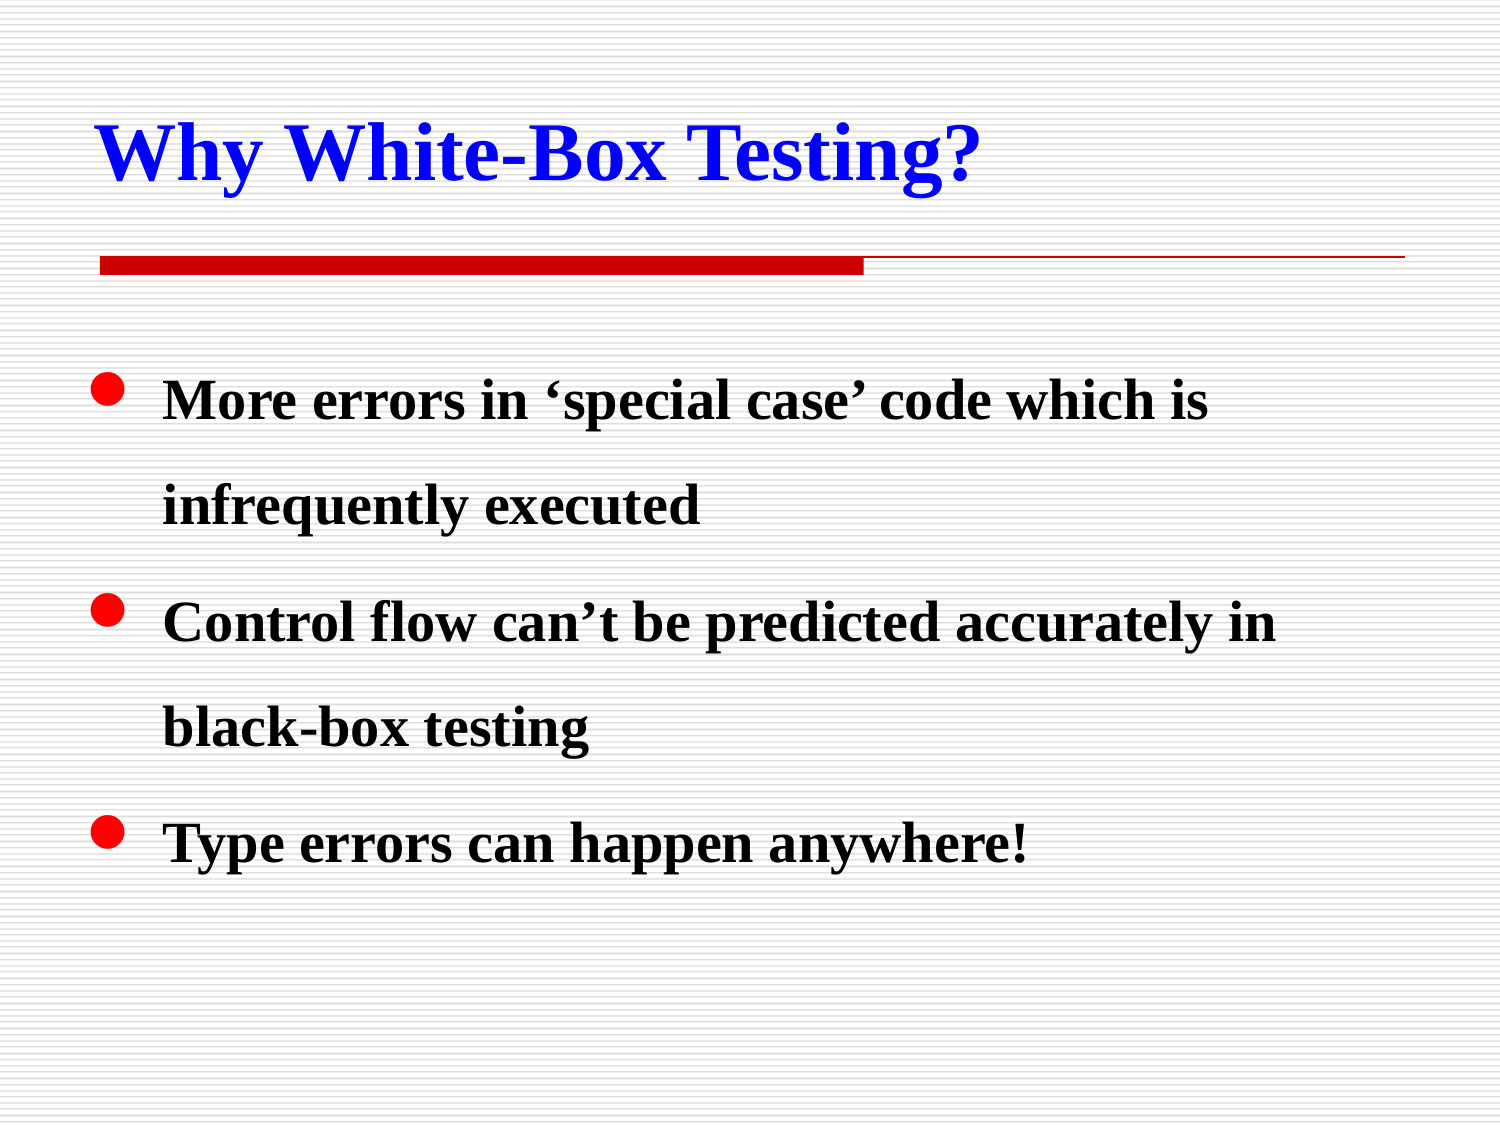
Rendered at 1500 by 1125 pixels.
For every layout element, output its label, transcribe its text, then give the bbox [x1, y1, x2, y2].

text_box Why White-Box Testing? [78, 53, 1354, 241]
text_box More errors in ‘special case’ code which is infrequently executed Control flow can’t be predicted accurately in black-box testing Type errors can happen anywhere! [70, 318, 1429, 843]
picture [0, 0, 1500, 1125]
